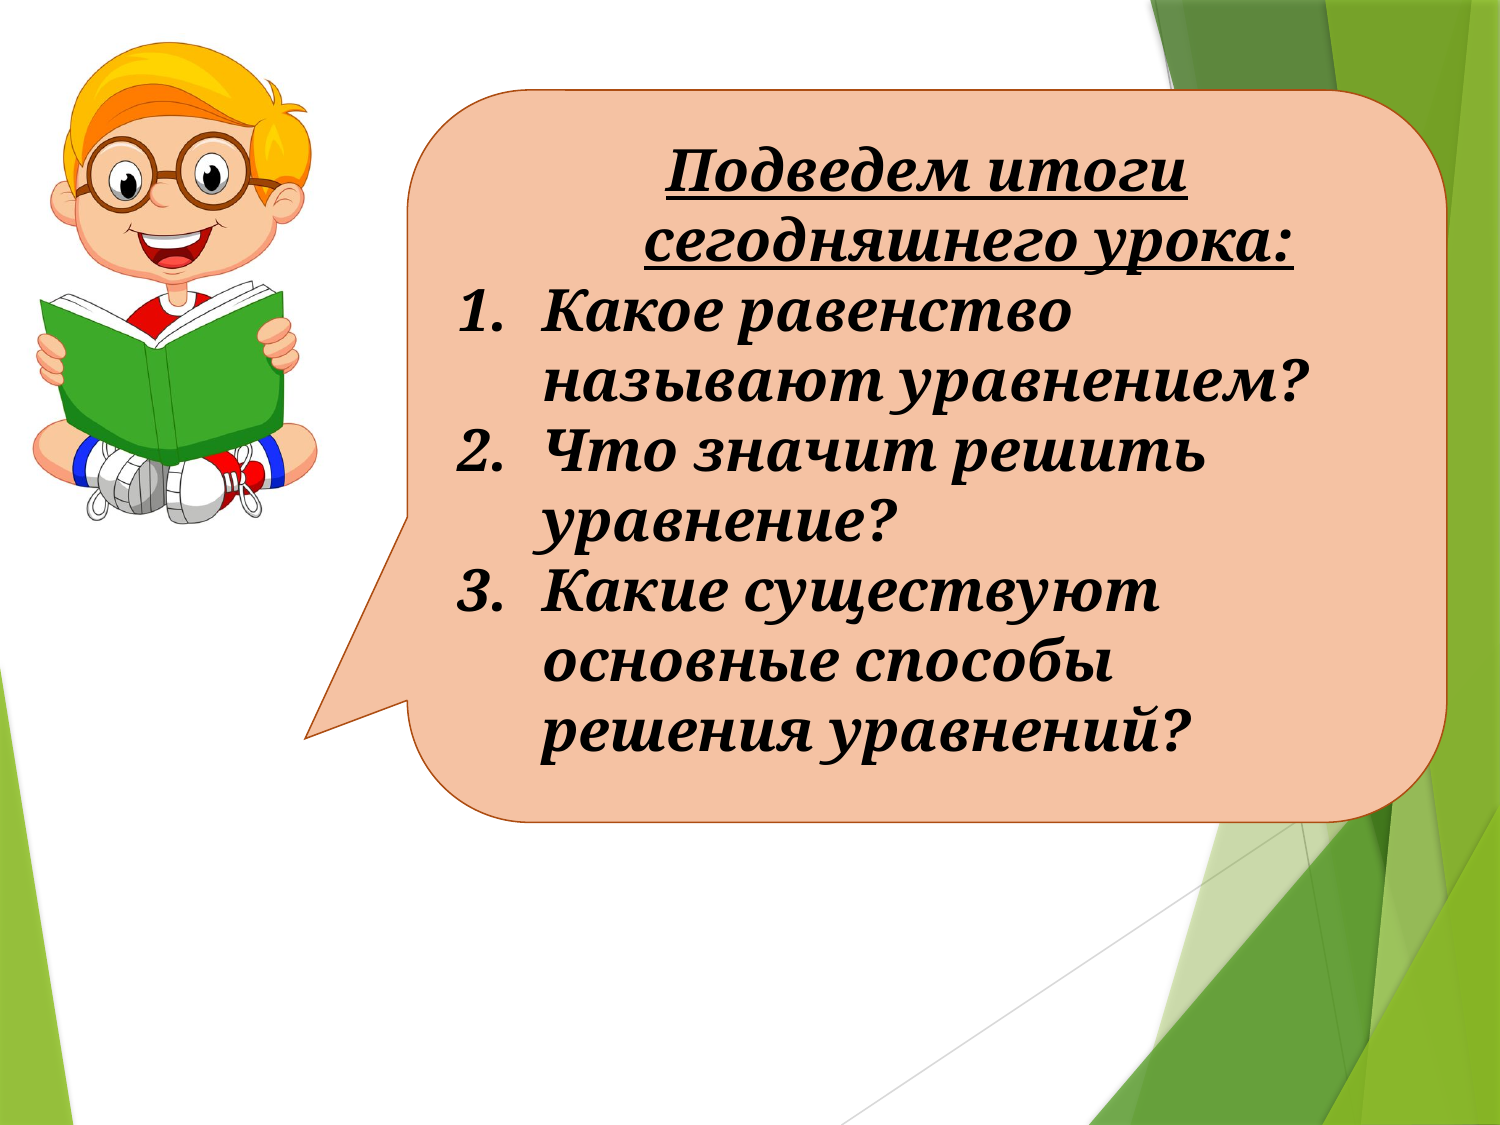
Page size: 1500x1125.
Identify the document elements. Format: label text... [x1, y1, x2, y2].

picture [17, 32, 325, 526]
text_box Подведем итоги сегодняшнего урока: Какое равенство называют уравнением? Что значит решить уравнение? Какие существуют основные способы решения уравнений? [305, 89, 1447, 823]
